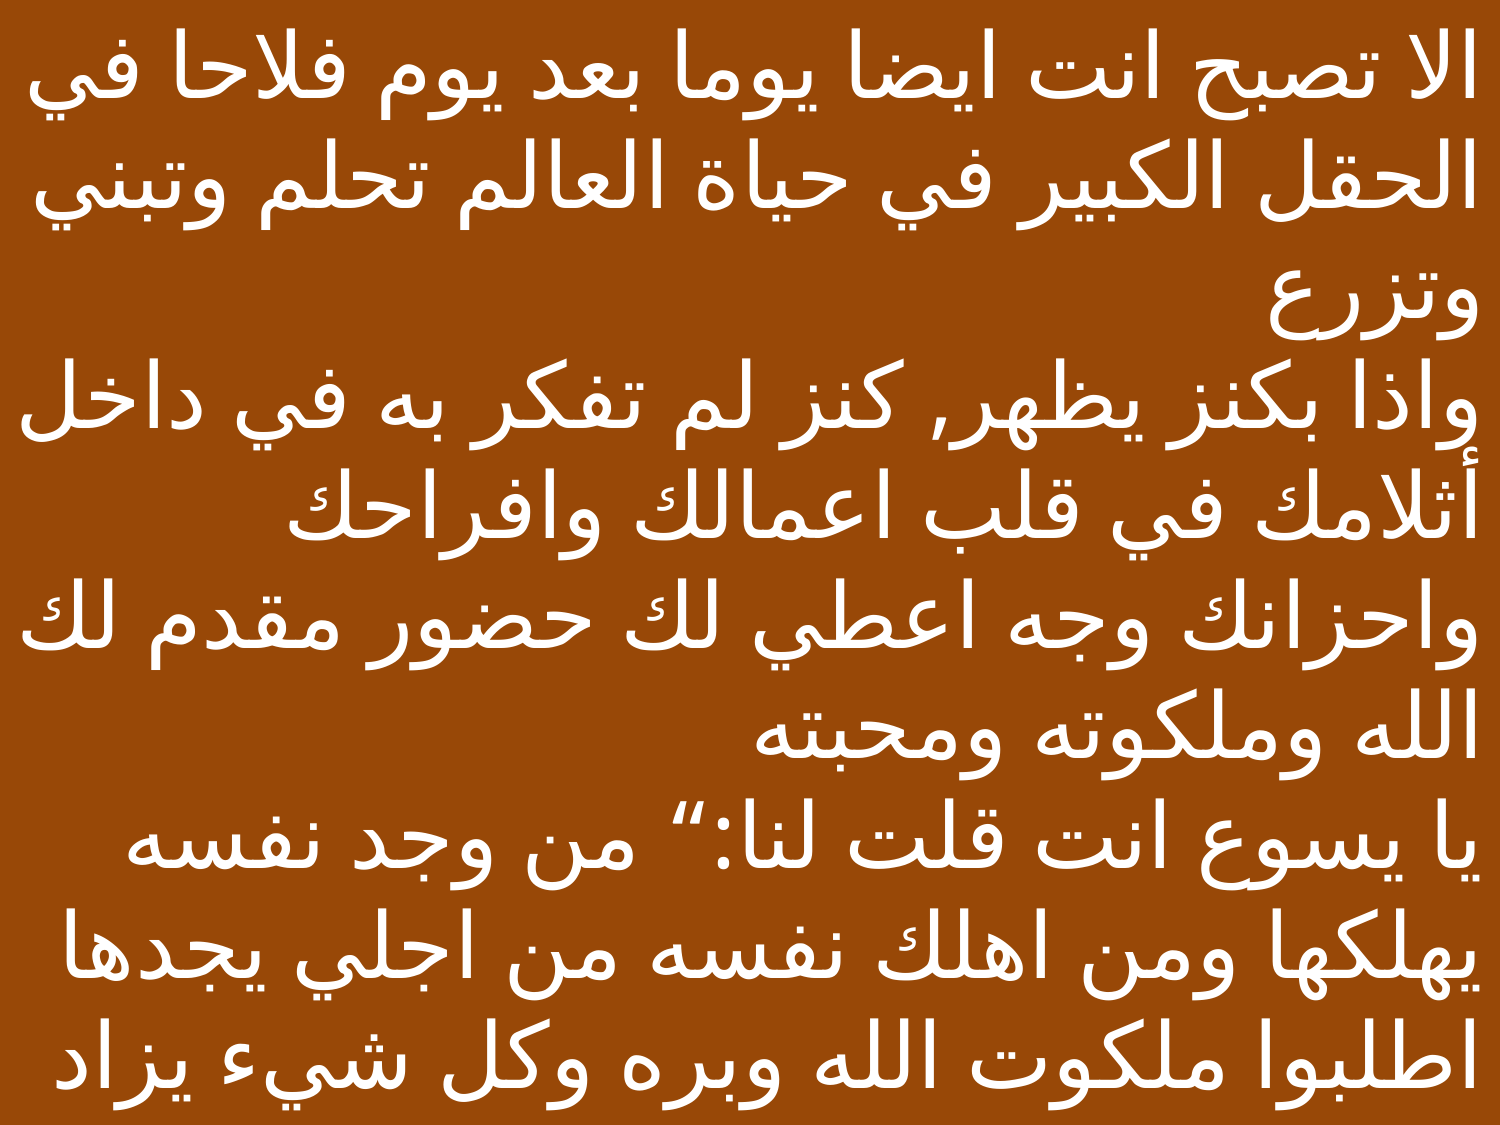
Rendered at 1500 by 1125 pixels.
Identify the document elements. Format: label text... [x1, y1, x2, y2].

text_box الا تصبح انت ايضا يوما بعد يوم فلاحا في الحقل الكبير في حياة العالم تحلم وتبني وتزرع واذا بكنز يظهر, كنز لم تفكر به في داخل أثلامك في قلب اعمالك وافراحك واحزانك وجه اعطي لك حضور مقدم لك الله وملكوته ومحبته يا يسوع انت قلت لنا:“ من وجد نفسه يهلكها ومن اهلك نفسه من اجلي يجدها اطلبوا ملكوت الله وبره وكل شيء يزاد لكم قلت لكم كل هذا ليكون فرحي فيكم ويكون فرحكم كاملا. [0, 0, 1500, 1125]
